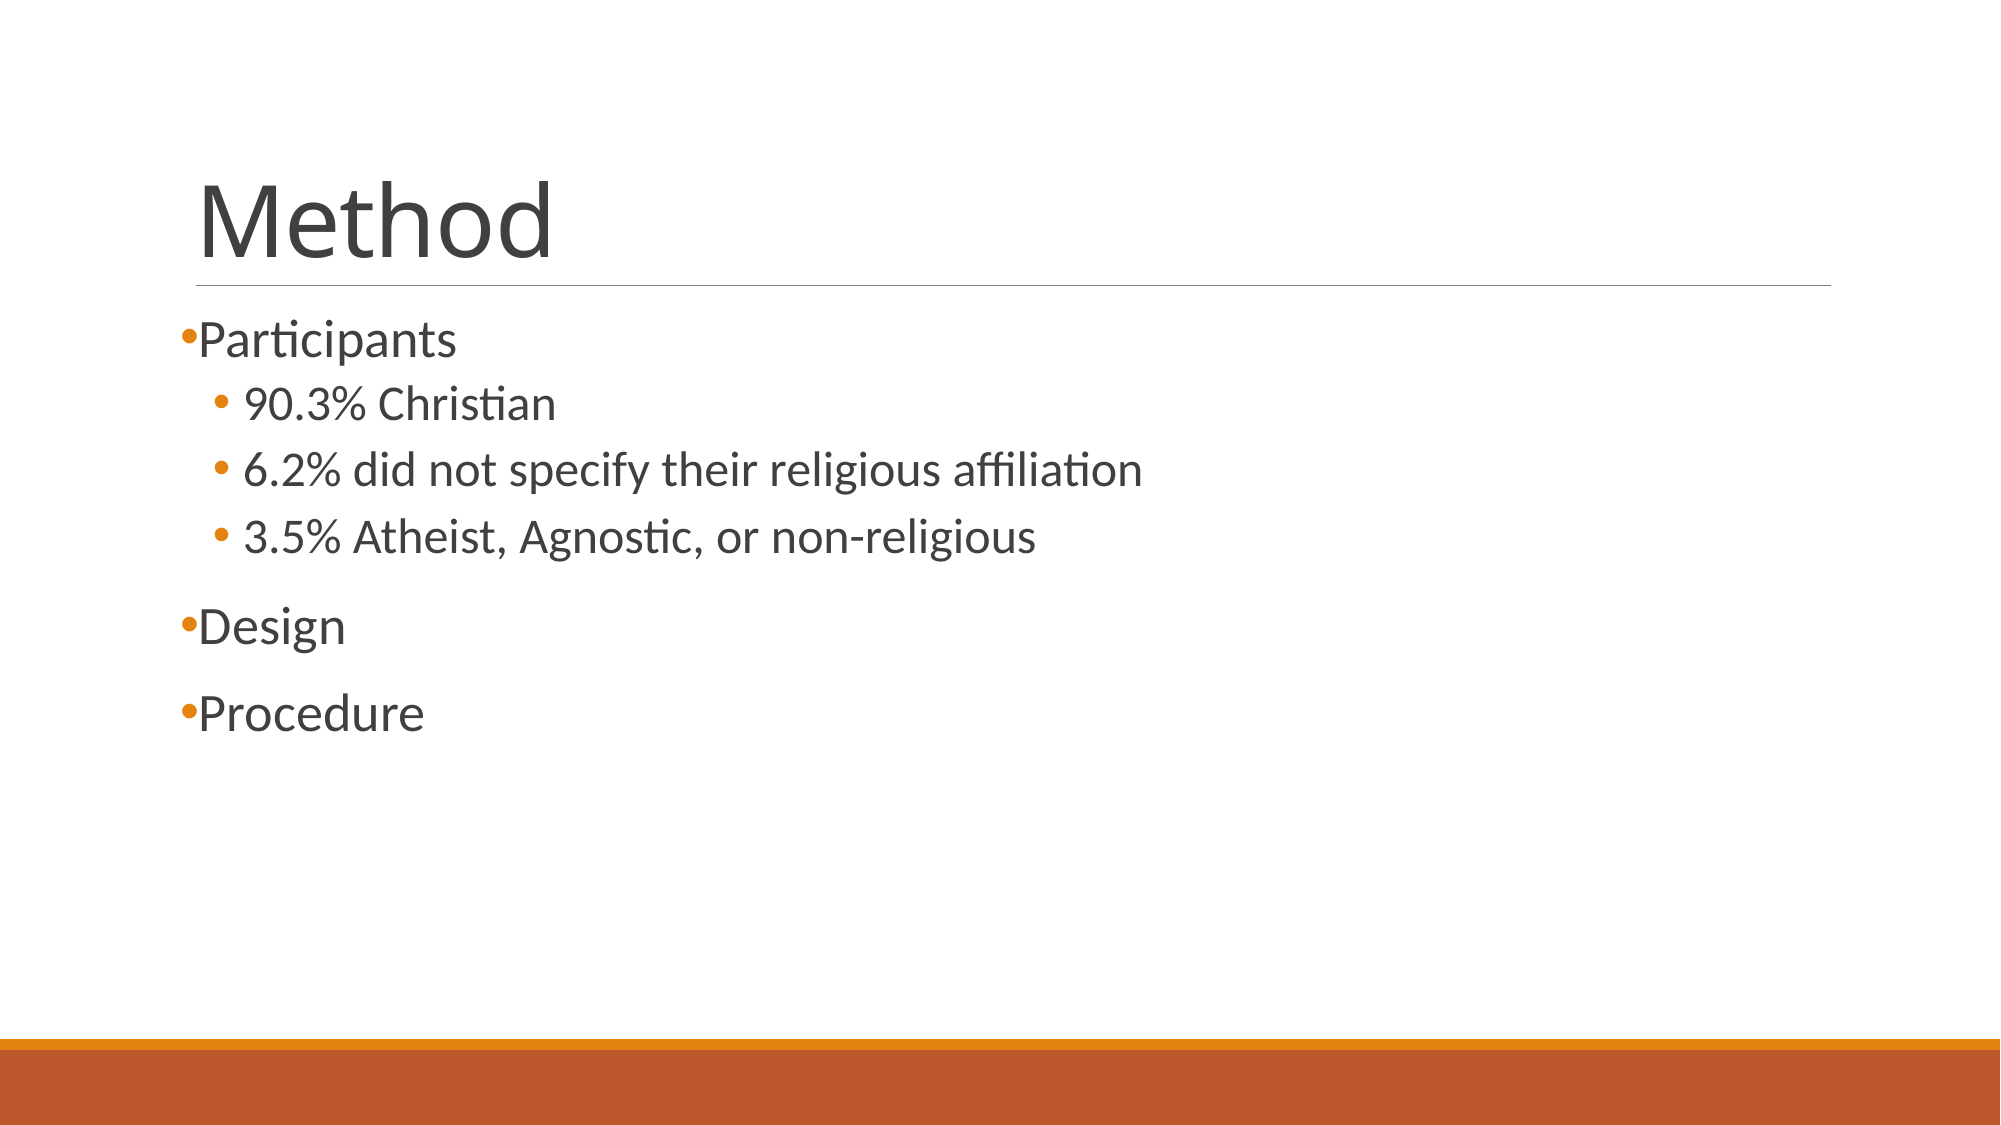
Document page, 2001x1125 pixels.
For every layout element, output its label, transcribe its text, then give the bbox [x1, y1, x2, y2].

title Method [180, 47, 1830, 285]
list Participants 90.3% Christian 6.2% did not specify their religious affiliation 3.5% Atheist, Agnostic, or non-religious Design Procedure [180, 302, 1830, 963]
